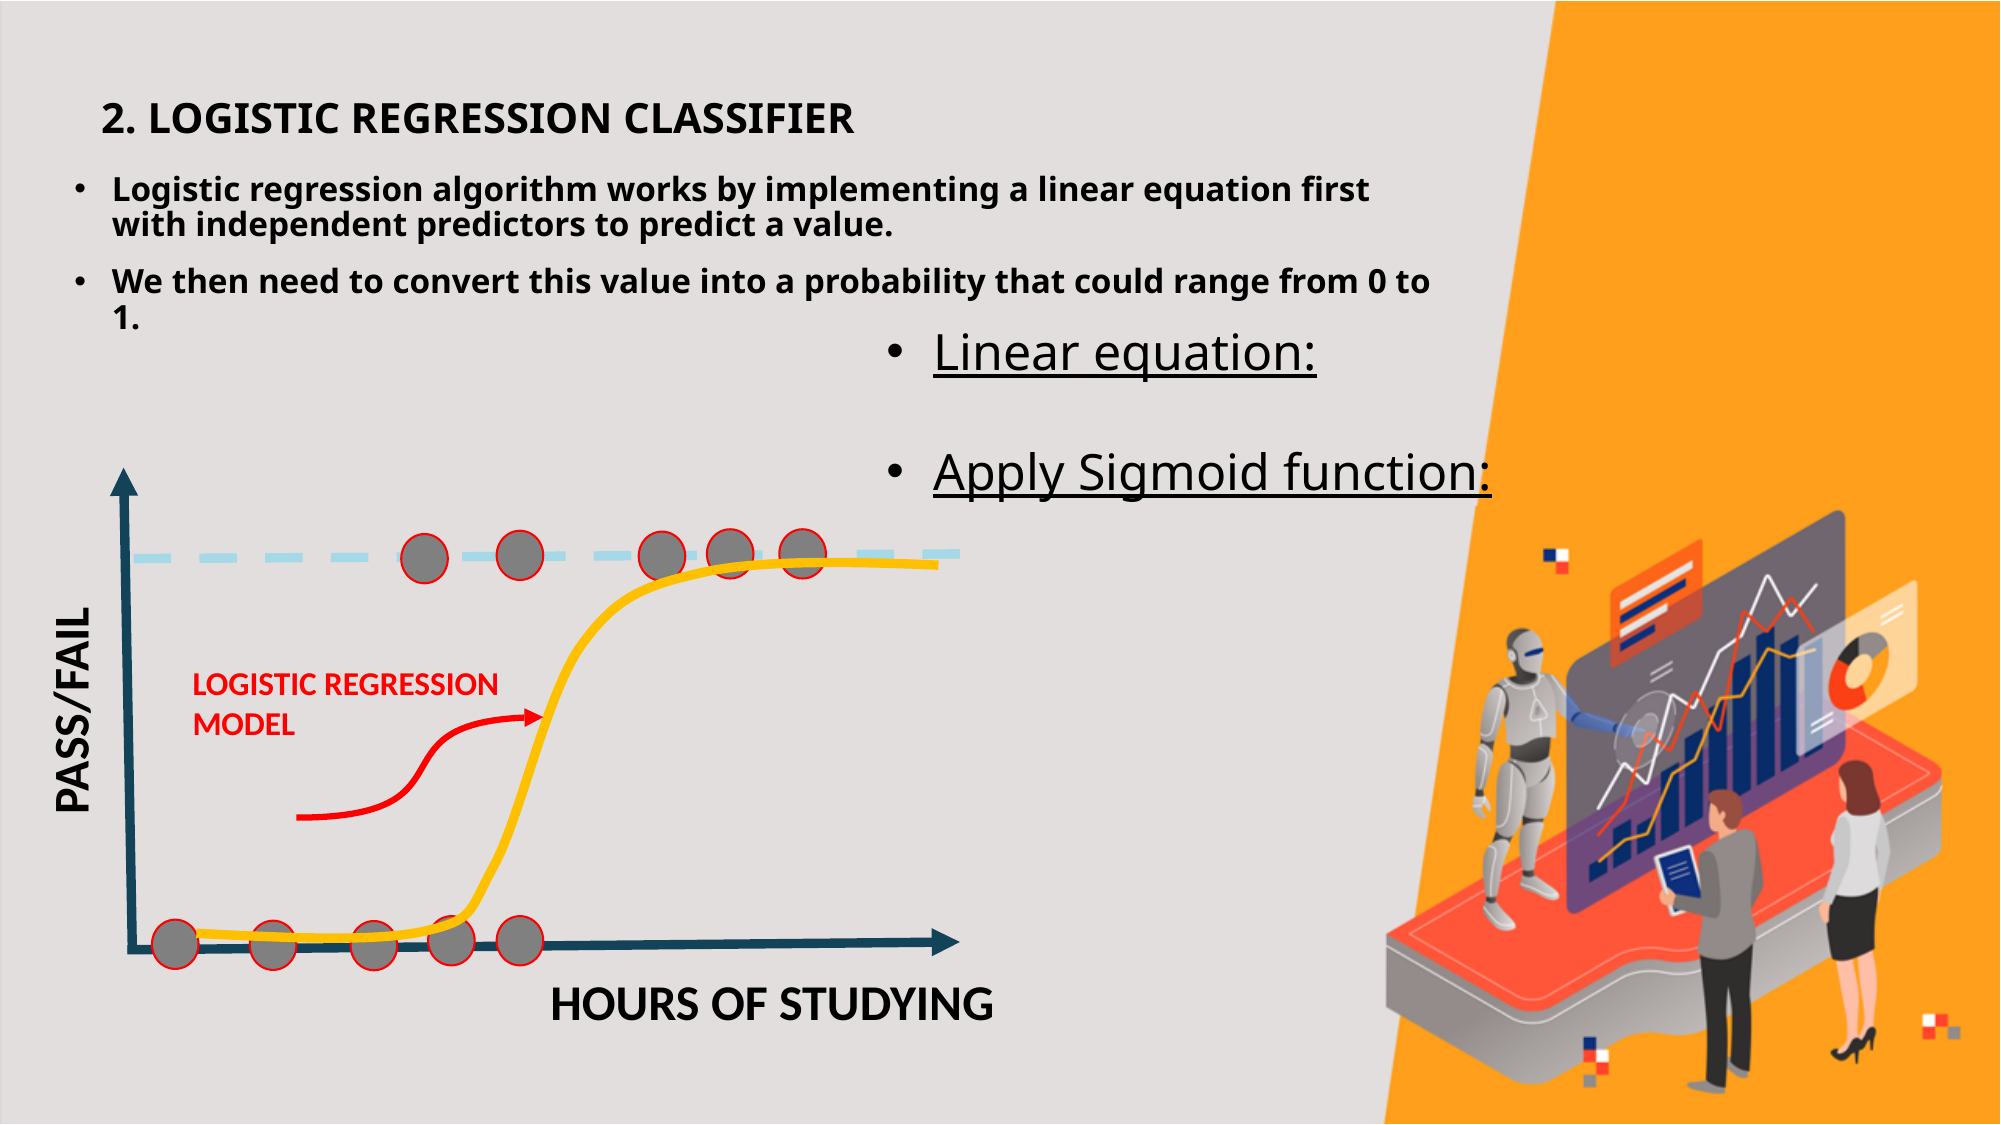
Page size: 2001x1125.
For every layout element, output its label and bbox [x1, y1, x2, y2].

picture [0, 1, 2000, 1124]
text_box [133, 553, 960, 559]
text_box [133, 941, 960, 950]
text_box [123, 467, 133, 954]
text_box [296, 717, 544, 818]
